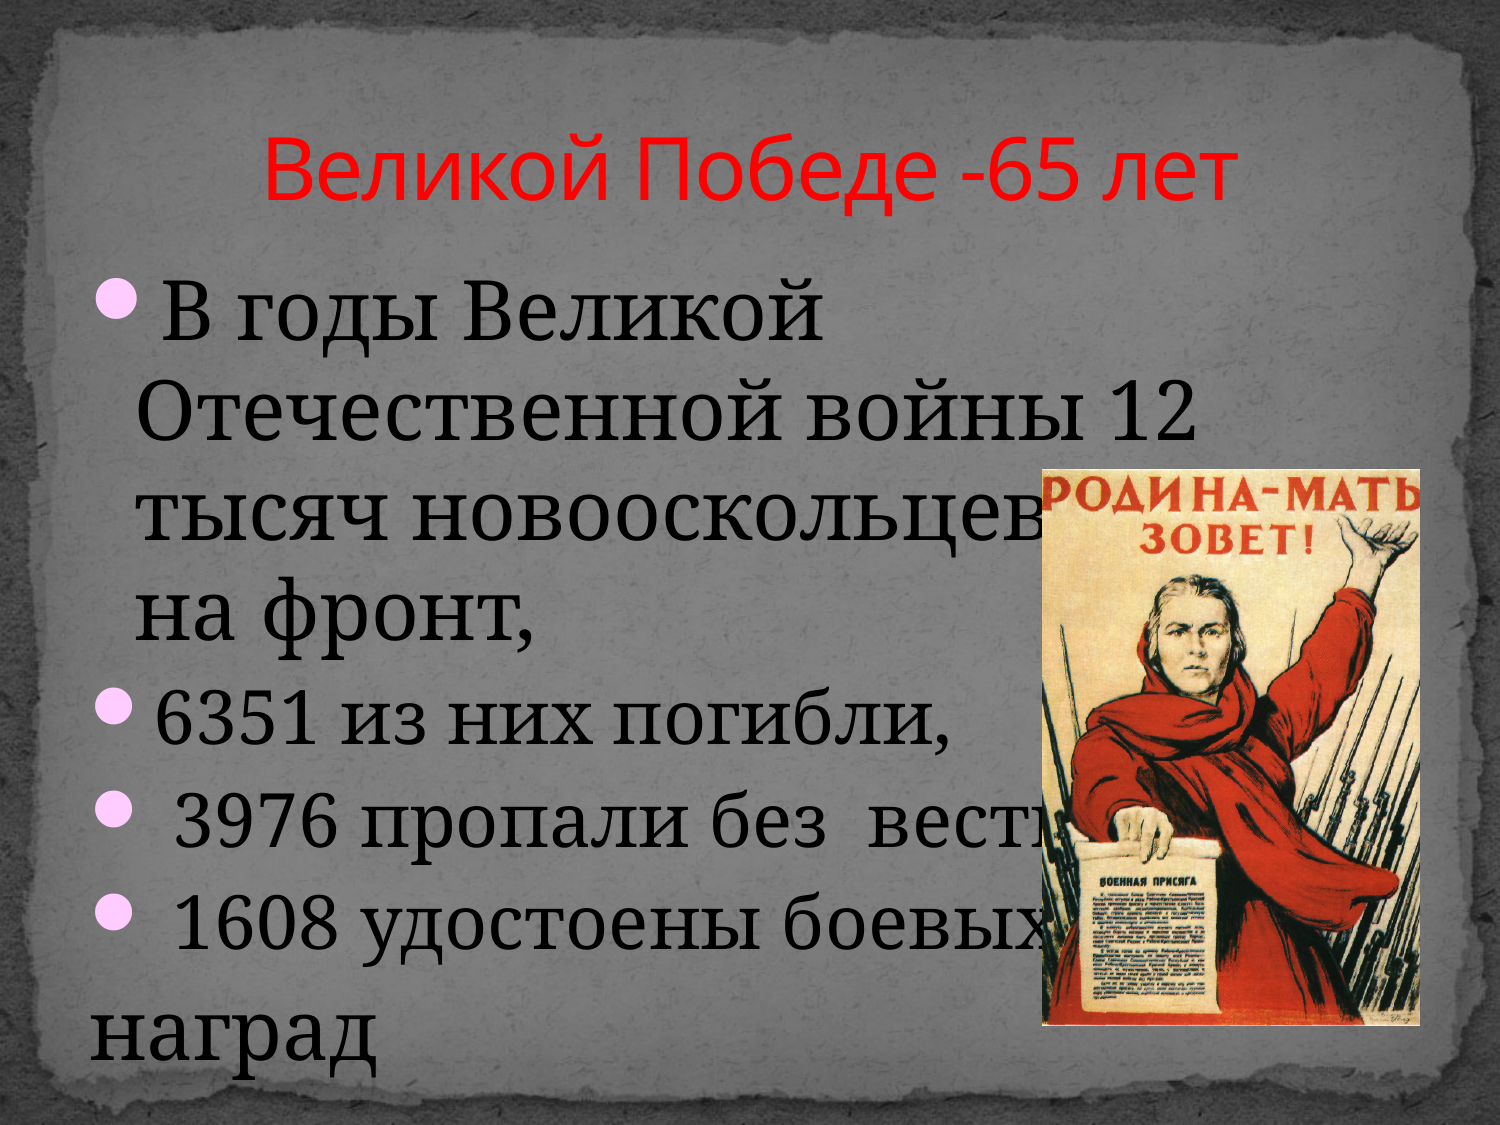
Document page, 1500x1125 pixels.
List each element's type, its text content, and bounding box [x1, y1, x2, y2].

title Великой Победе -65 лет [74, 24, 1425, 225]
picture [1042, 469, 1420, 1026]
list В годы Великой Отечественной войны 12 тысяч новооскольцев ушли на фронт, 6351 из них погибли, 3976 пропали без вести, 1608 удостоены боевых наград [75, 249, 1425, 1000]
